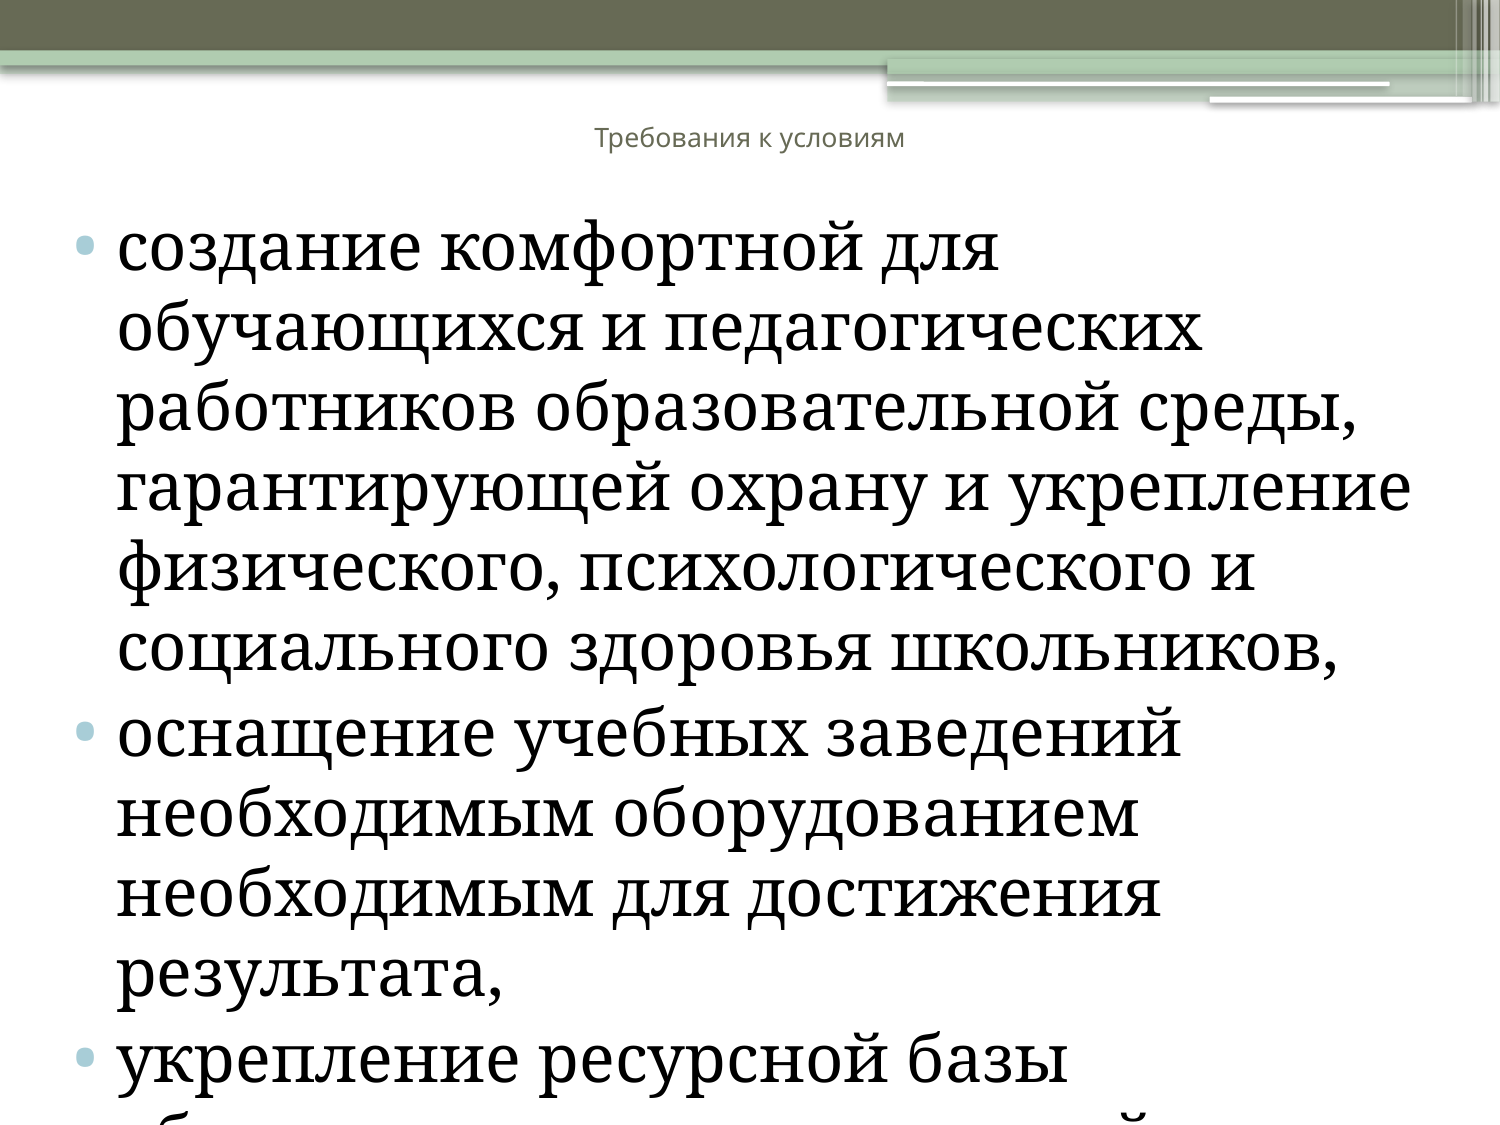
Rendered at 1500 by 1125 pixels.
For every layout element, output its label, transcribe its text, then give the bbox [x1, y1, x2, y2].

title Требования к условиям [75, 113, 1425, 161]
list создание комфортной для обучающихся и педагогических работников образовательной среды, гарантирующей охрану и укрепление физического, психологического и социального здоровья школьников, оснащение учебных заведений необходимым оборудованием необходимым для достижения результата, укрепление ресурсной базы образовательных учреждений [41, 196, 1471, 1094]
